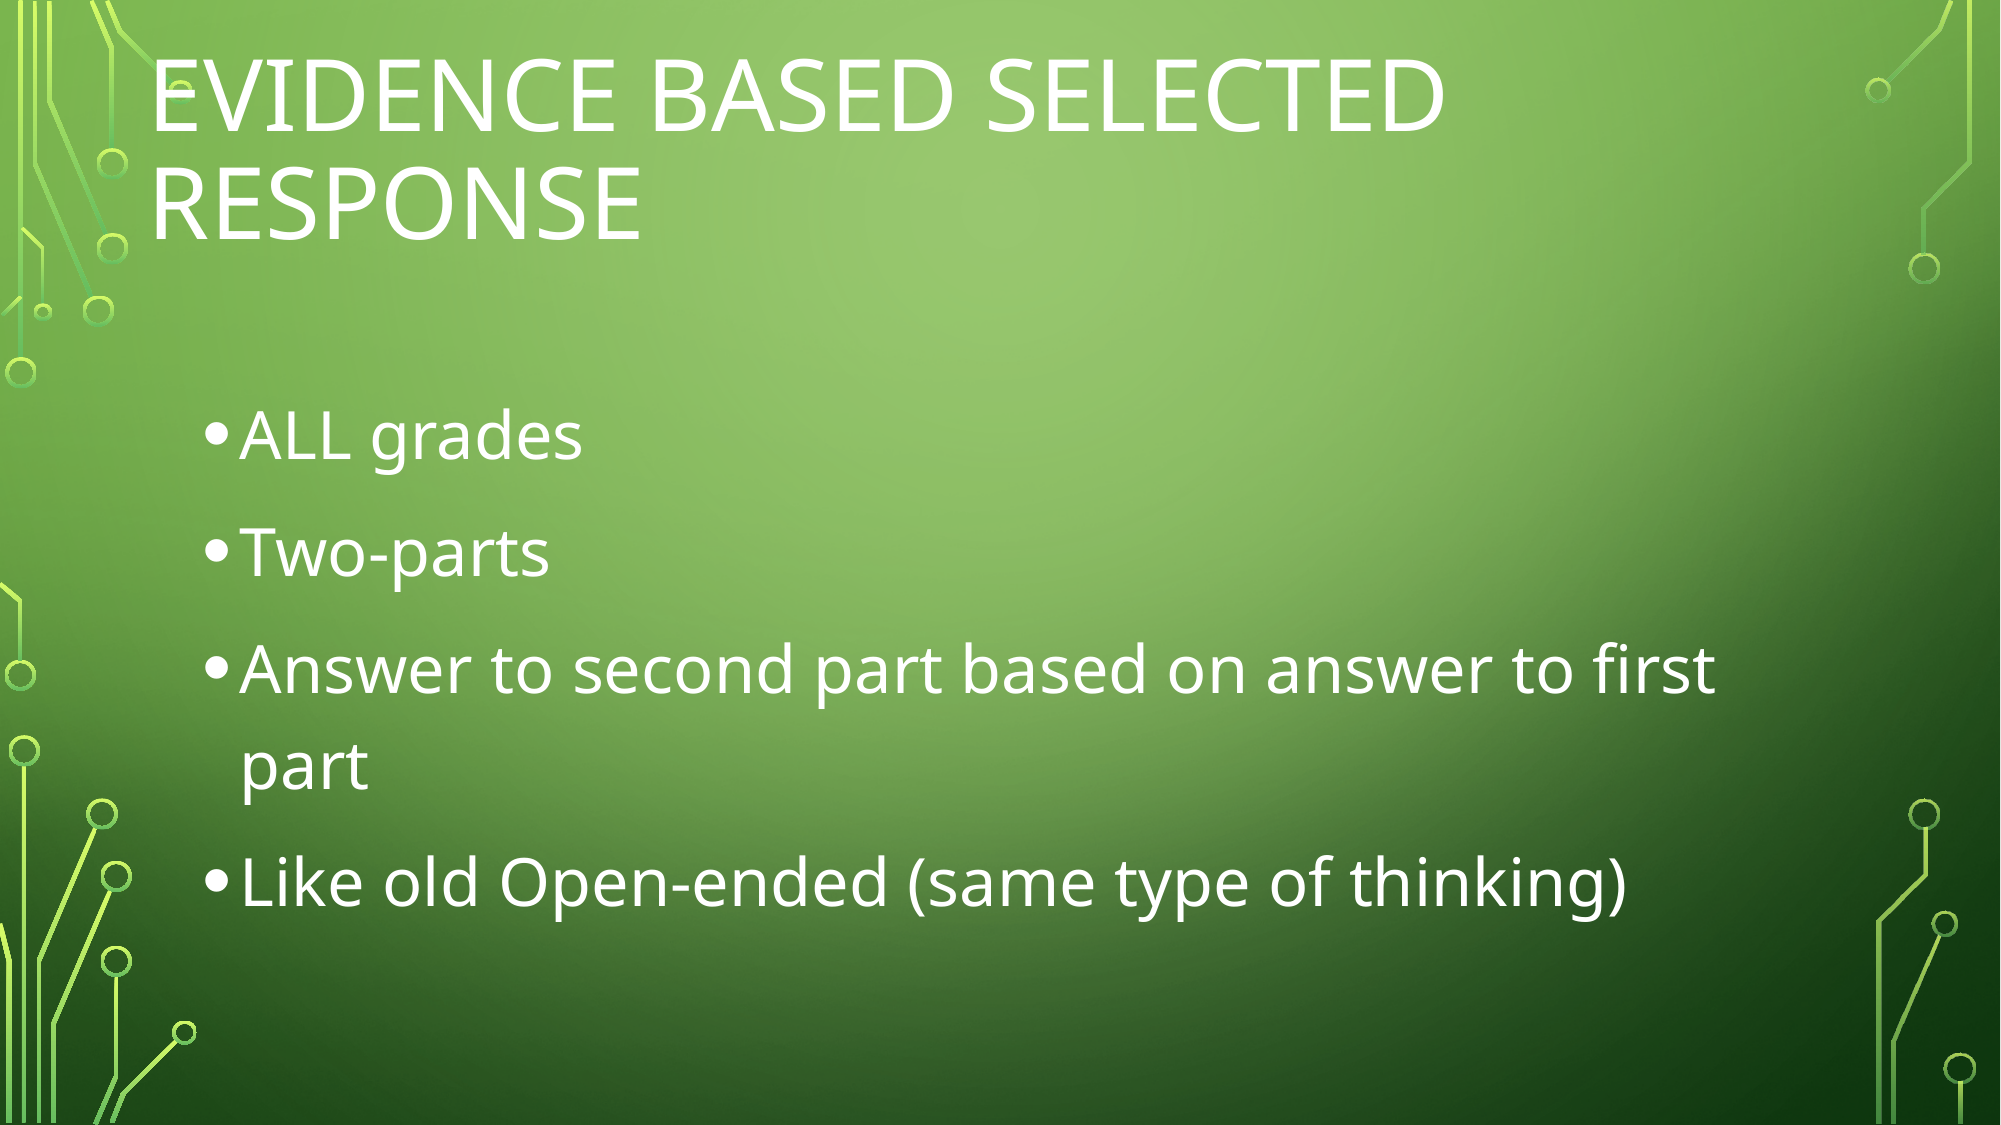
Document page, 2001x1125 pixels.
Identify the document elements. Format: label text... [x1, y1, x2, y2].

title Evidence Based Selected Response [132, 73, 1915, 233]
list ALL grades Two-parts Answer to second part based on answer to first part Like old Open-ended (same type of thinking) [187, 369, 1813, 950]
